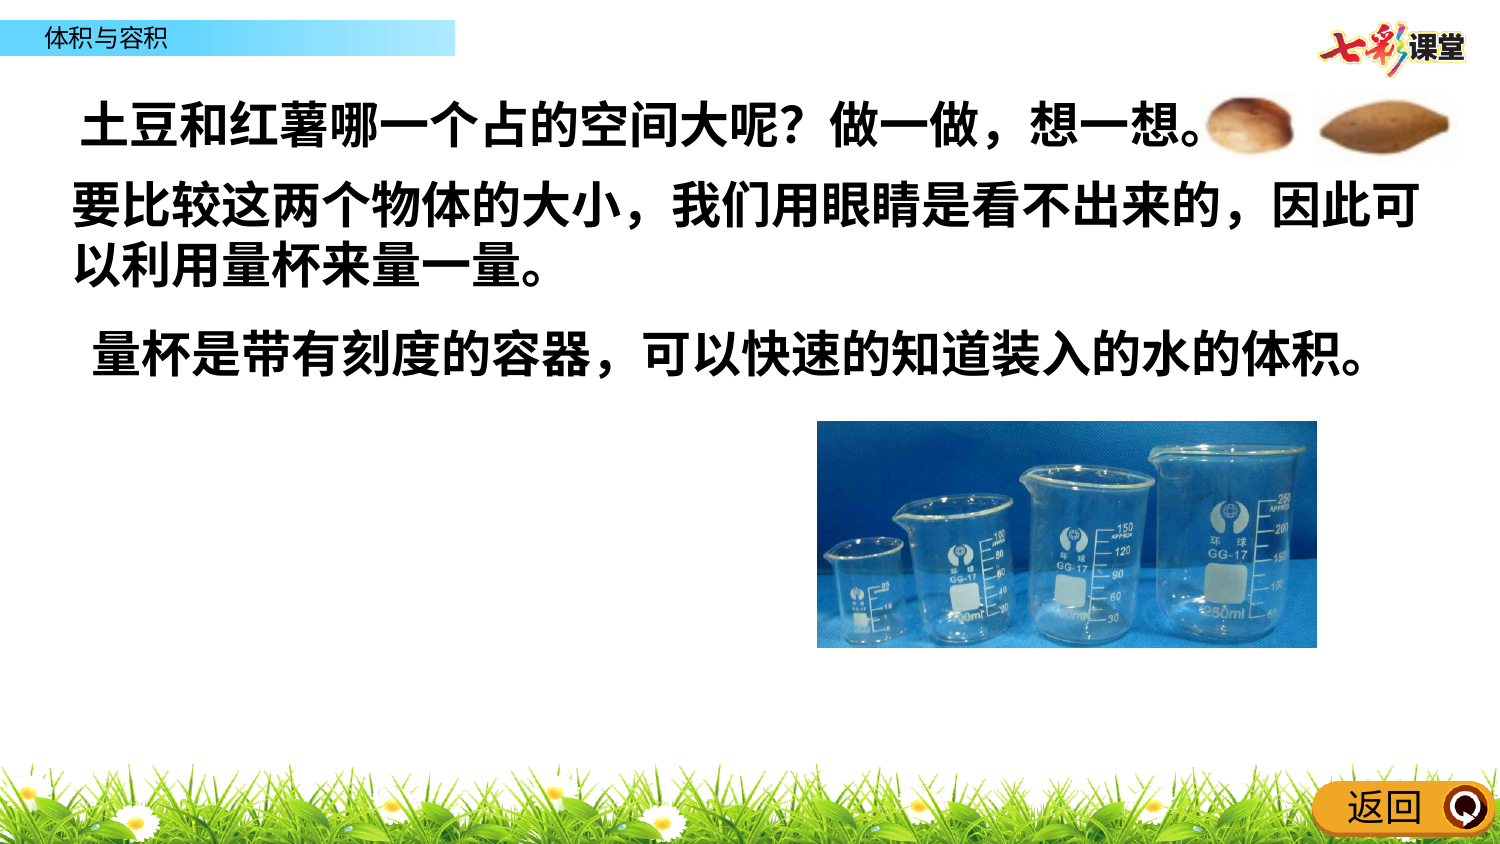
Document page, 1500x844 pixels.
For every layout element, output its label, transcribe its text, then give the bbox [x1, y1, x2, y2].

text_box 量杯是带有刻度的容器，可以快速的知道装入的水的体积。 [76, 315, 1365, 391]
text_box 要比较这两个物体的大小，我们用眼睛是看不出来的，因此可以利用量杯来量一量。 [56, 166, 1443, 302]
picture [0, 764, 1500, 844]
picture [816, 421, 1318, 648]
text_box 土豆和红薯哪一个占的空间大呢？做一做，想一想。 [64, 86, 1193, 161]
picture [1198, 20, 1481, 186]
